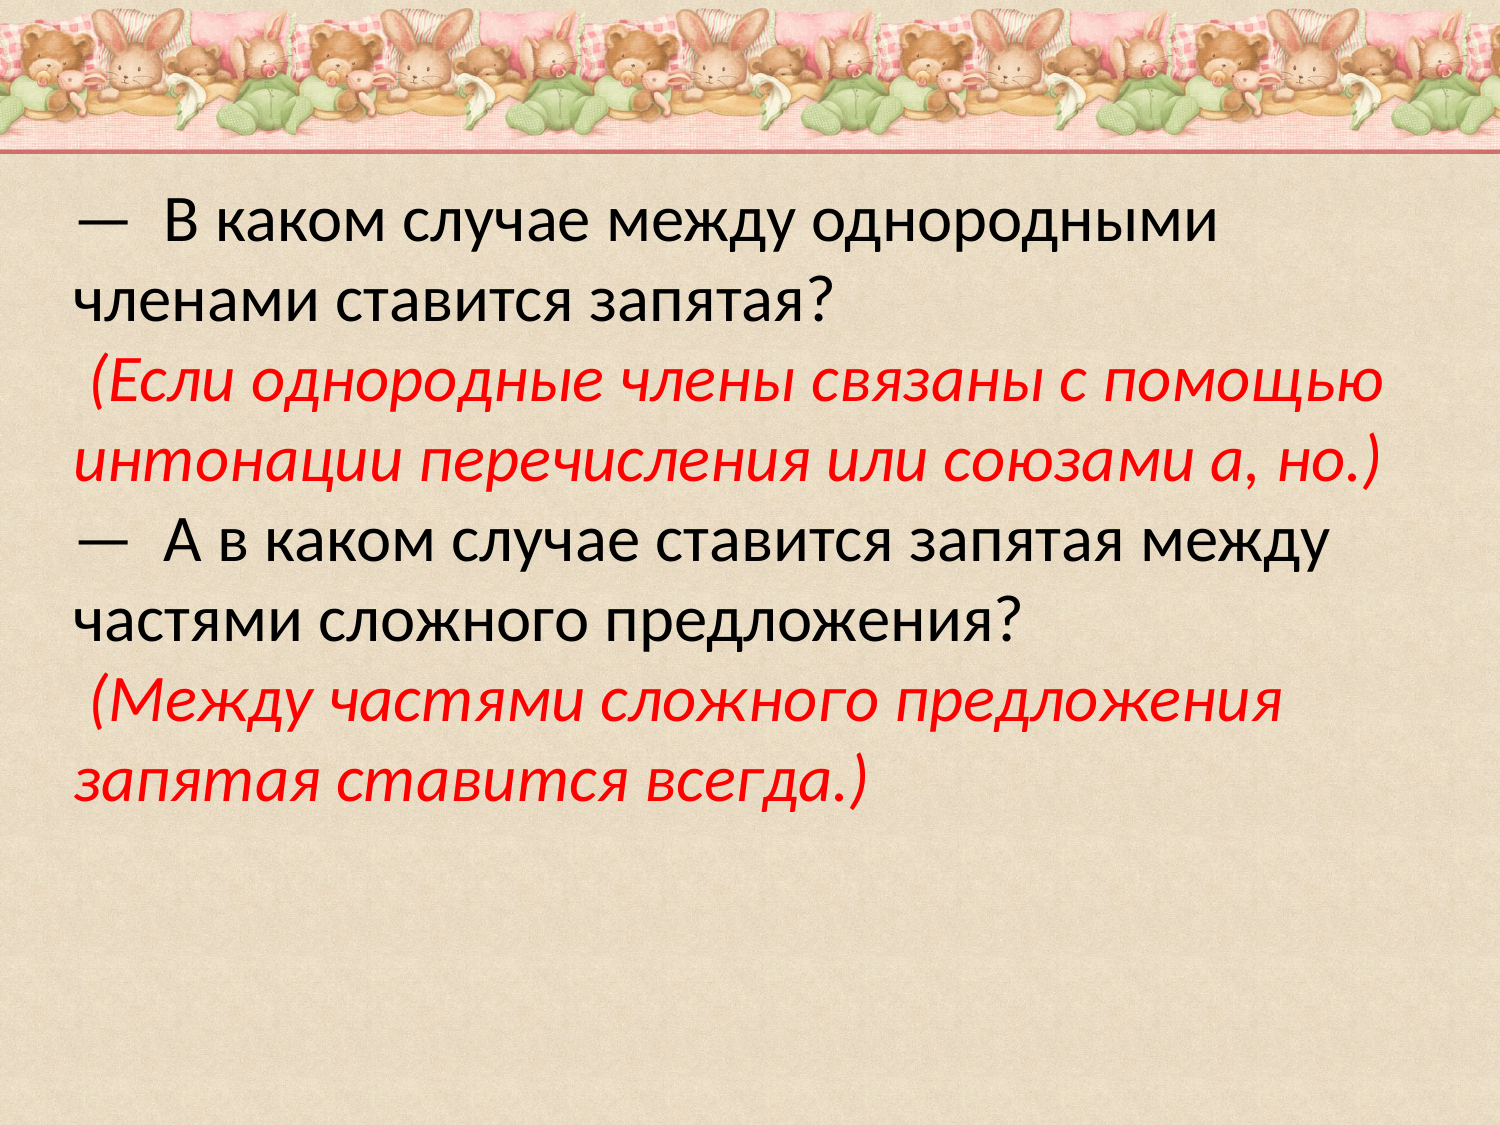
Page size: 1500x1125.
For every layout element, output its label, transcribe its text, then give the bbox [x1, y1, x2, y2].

text_box — В каком случае между однородными членами ставится запятая? (Если однородные члены связаны с помощью интонации перечисления или союзами а, но.) — А в каком случае ставится запятая между частями сложного предложения? (Между частями сложного предложения запятая ставится всегда.) [58, 167, 1430, 822]
picture [0, 0, 1500, 1125]
